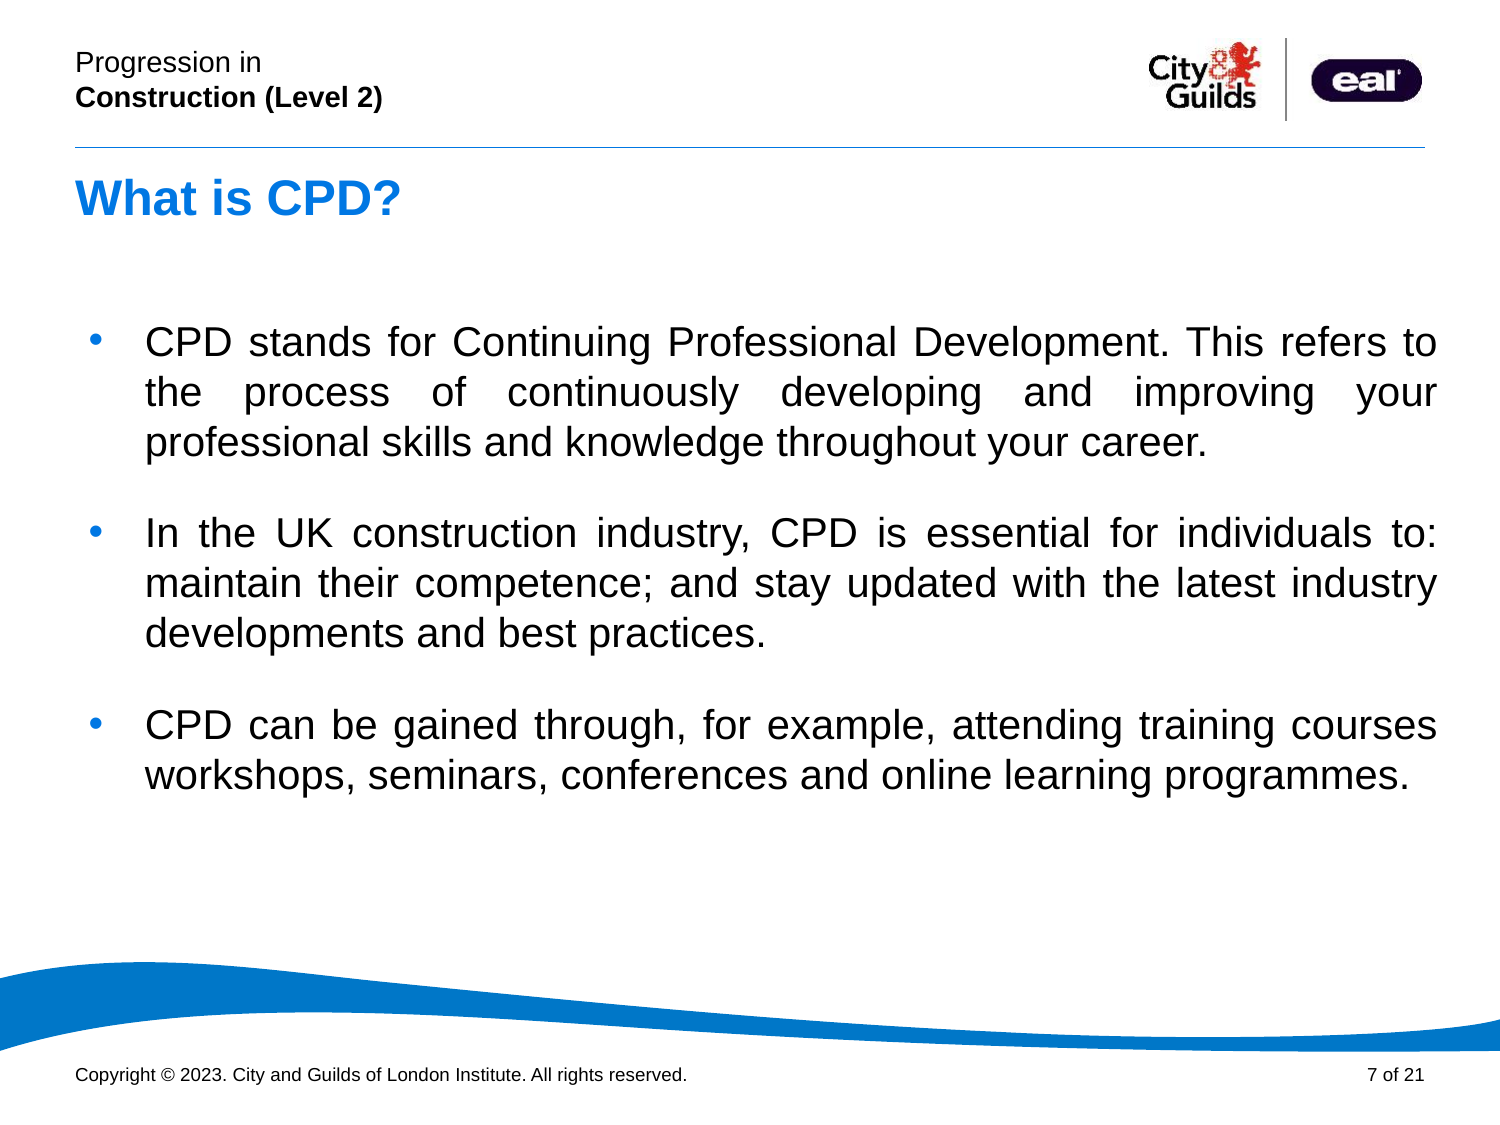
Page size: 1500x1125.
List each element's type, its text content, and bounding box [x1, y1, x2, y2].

title What is CPD? [74, 165, 1426, 229]
picture [1149, 38, 1422, 121]
list CPD stands for Continuing Professional Development. This refers to the process of continuously developing and improving your professional skills and knowledge throughout your career. In the UK construction industry, CPD is essential for individuals to: maintain their competence; and stay updated with the latest industry developments and best practices. CPD can be gained through, for example, attending training courses workshops, seminars, conferences and online learning programmes. [88, 314, 1439, 946]
